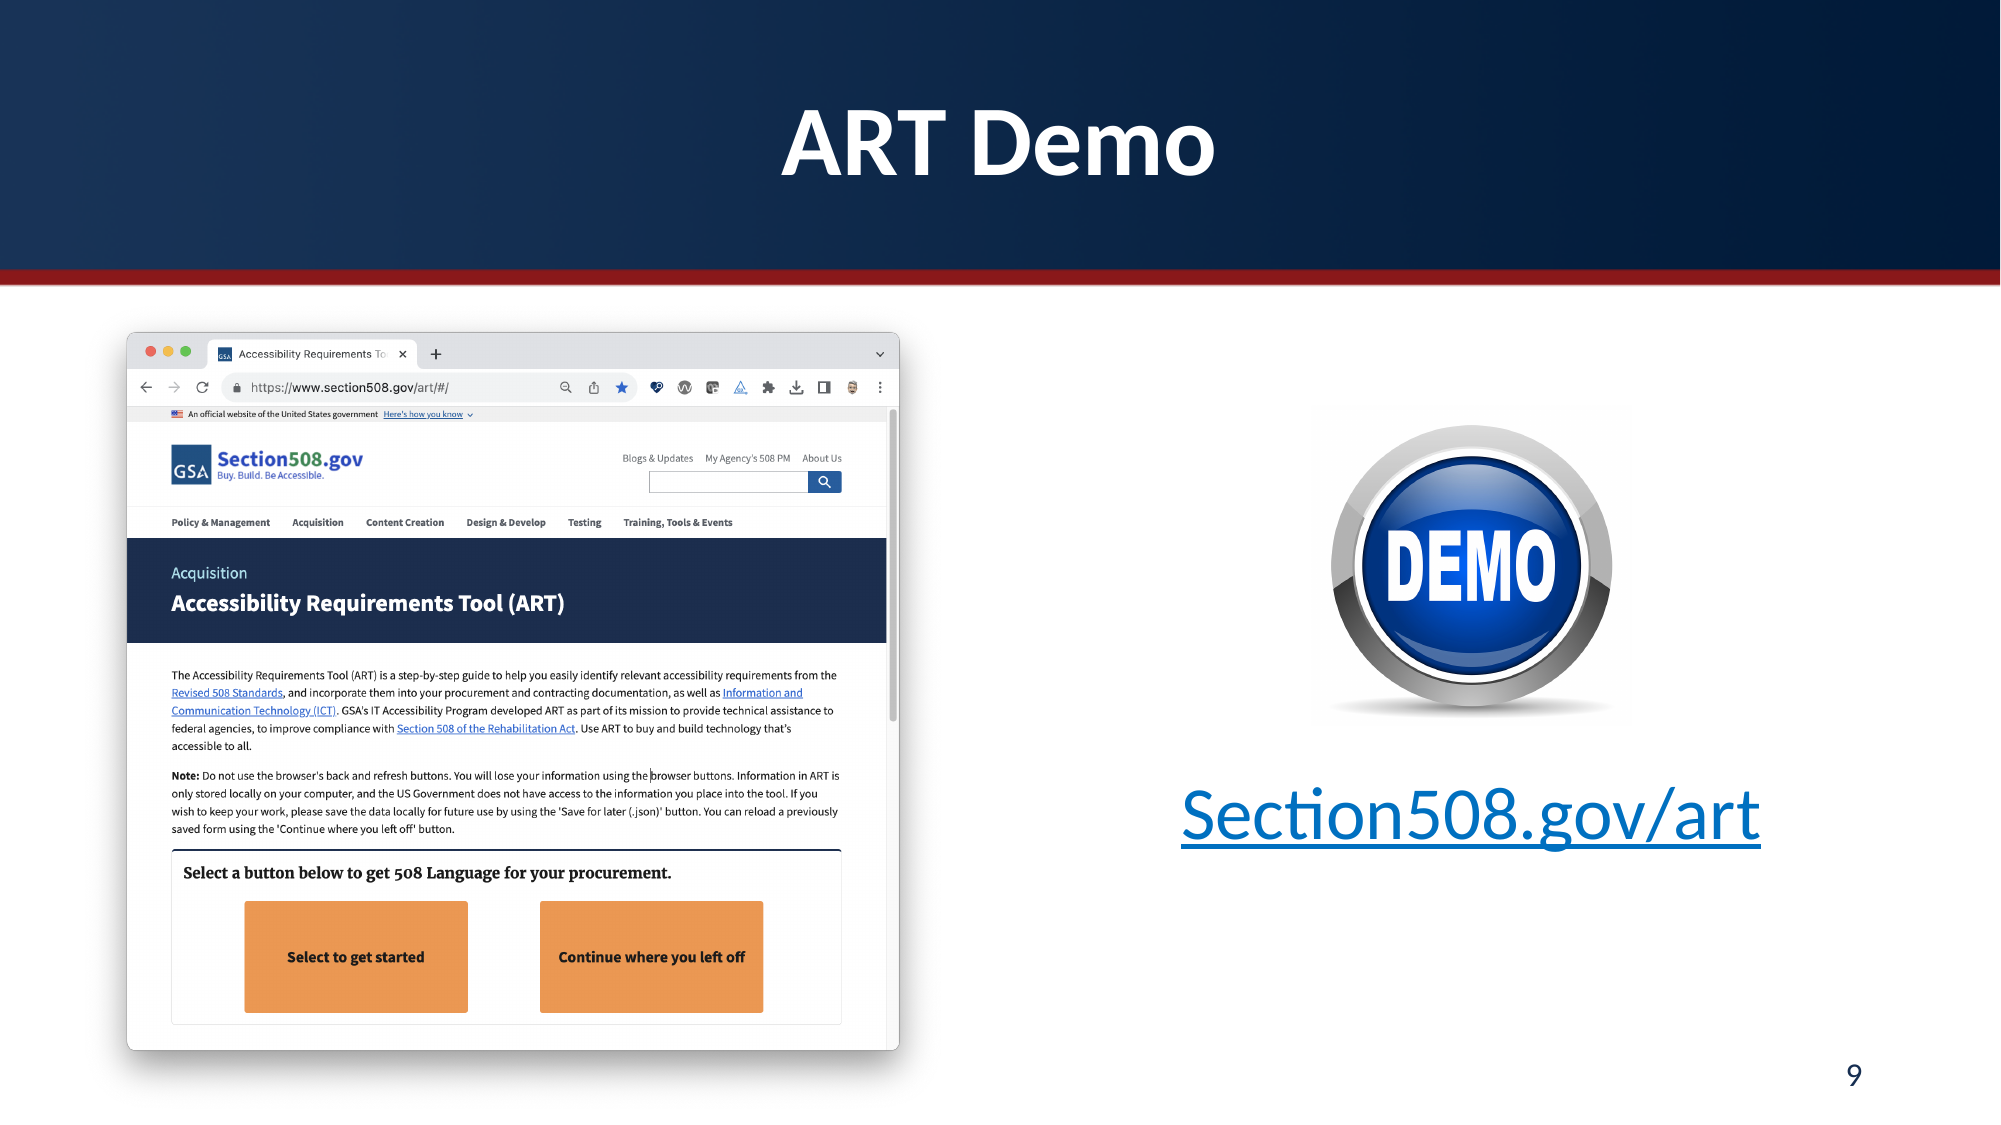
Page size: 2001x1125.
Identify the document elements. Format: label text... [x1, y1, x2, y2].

slide_number 9 [1412, 1042, 1863, 1103]
list Section508.gov/art [1036, 624, 1907, 995]
picture [0, 0, 2001, 1125]
title ART Demo [137, 30, 1863, 249]
